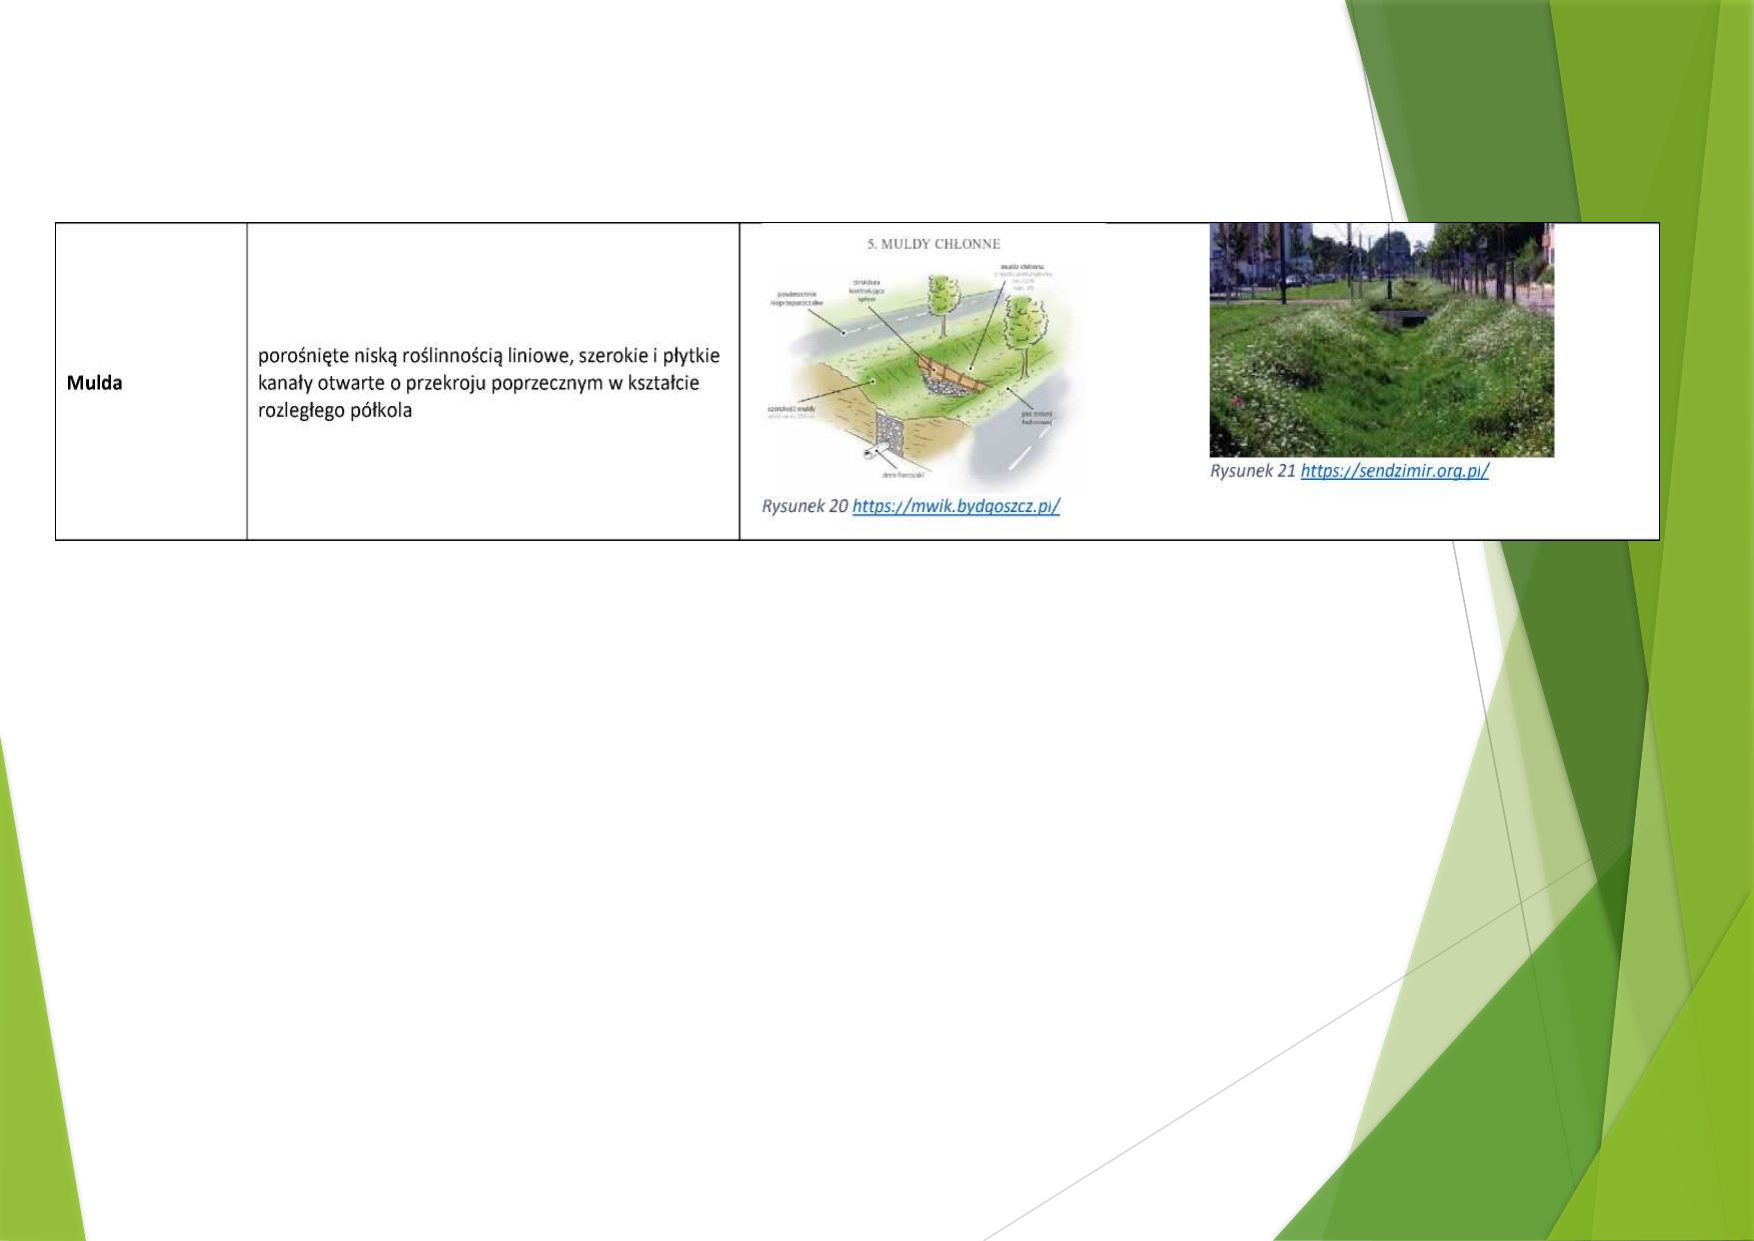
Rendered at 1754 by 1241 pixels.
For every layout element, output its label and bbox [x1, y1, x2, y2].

picture [55, 221, 1661, 541]
